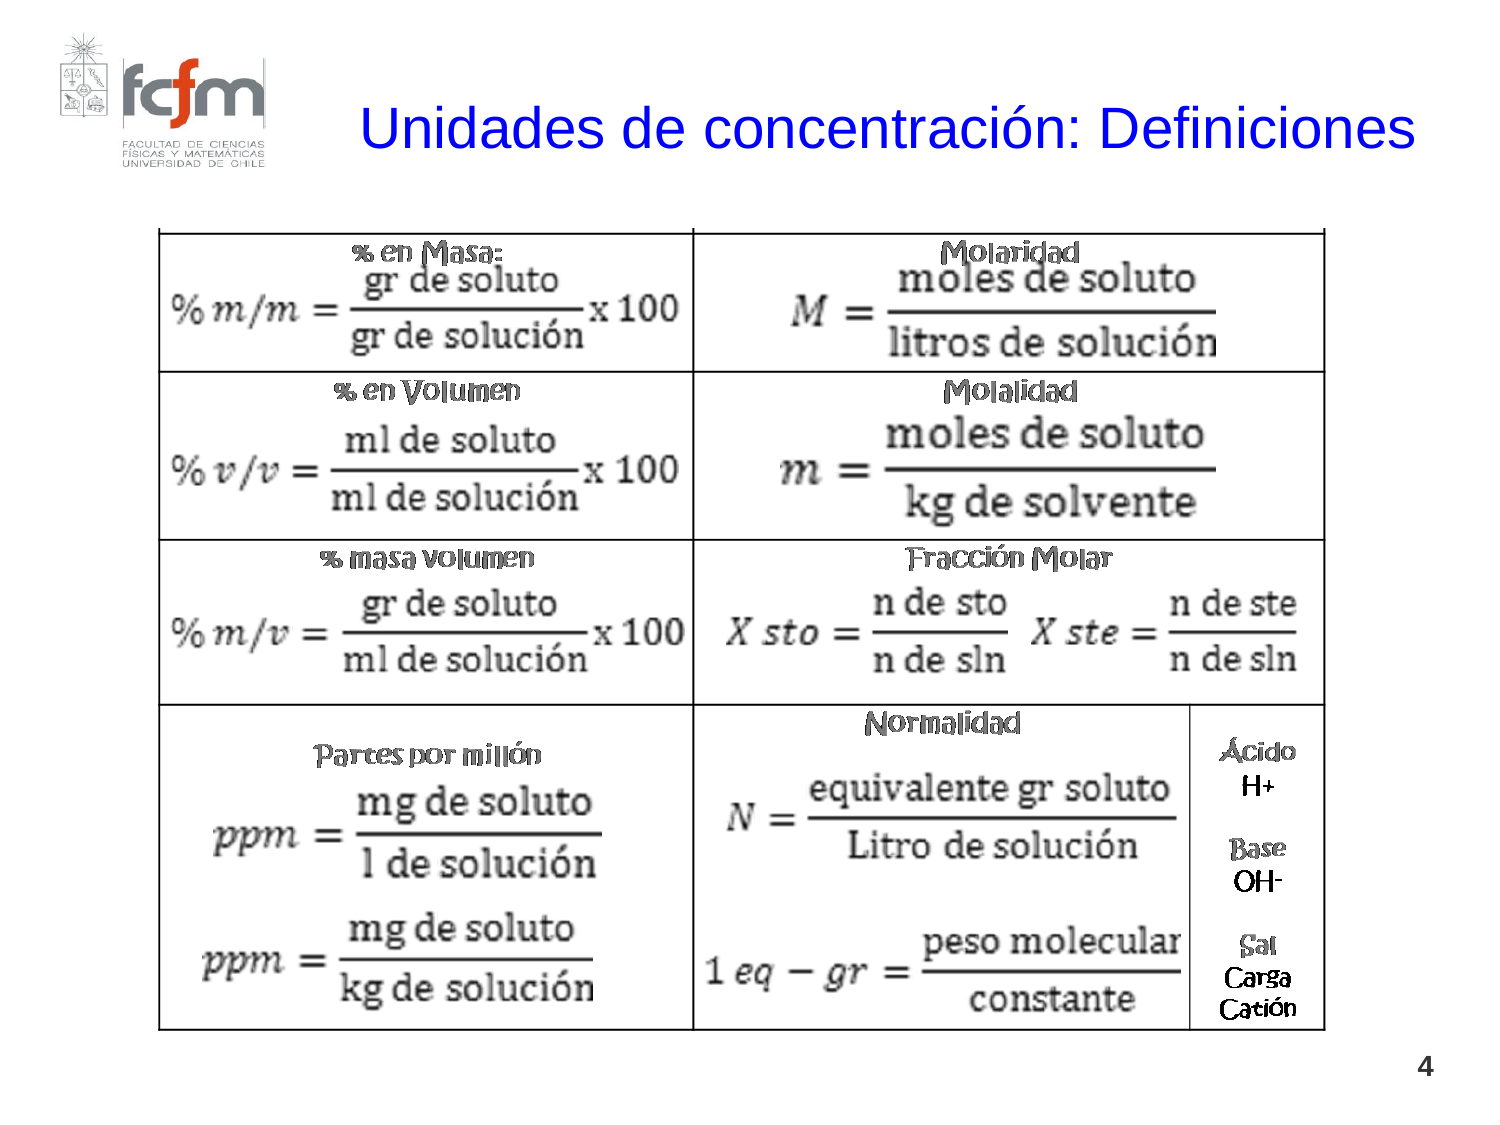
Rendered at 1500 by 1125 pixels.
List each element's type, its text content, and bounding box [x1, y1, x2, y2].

picture [147, 227, 1335, 1041]
text_box Unidades de concentración: Definiciones [443, 30, 1335, 220]
text_box 4 [1371, 1034, 1449, 1095]
